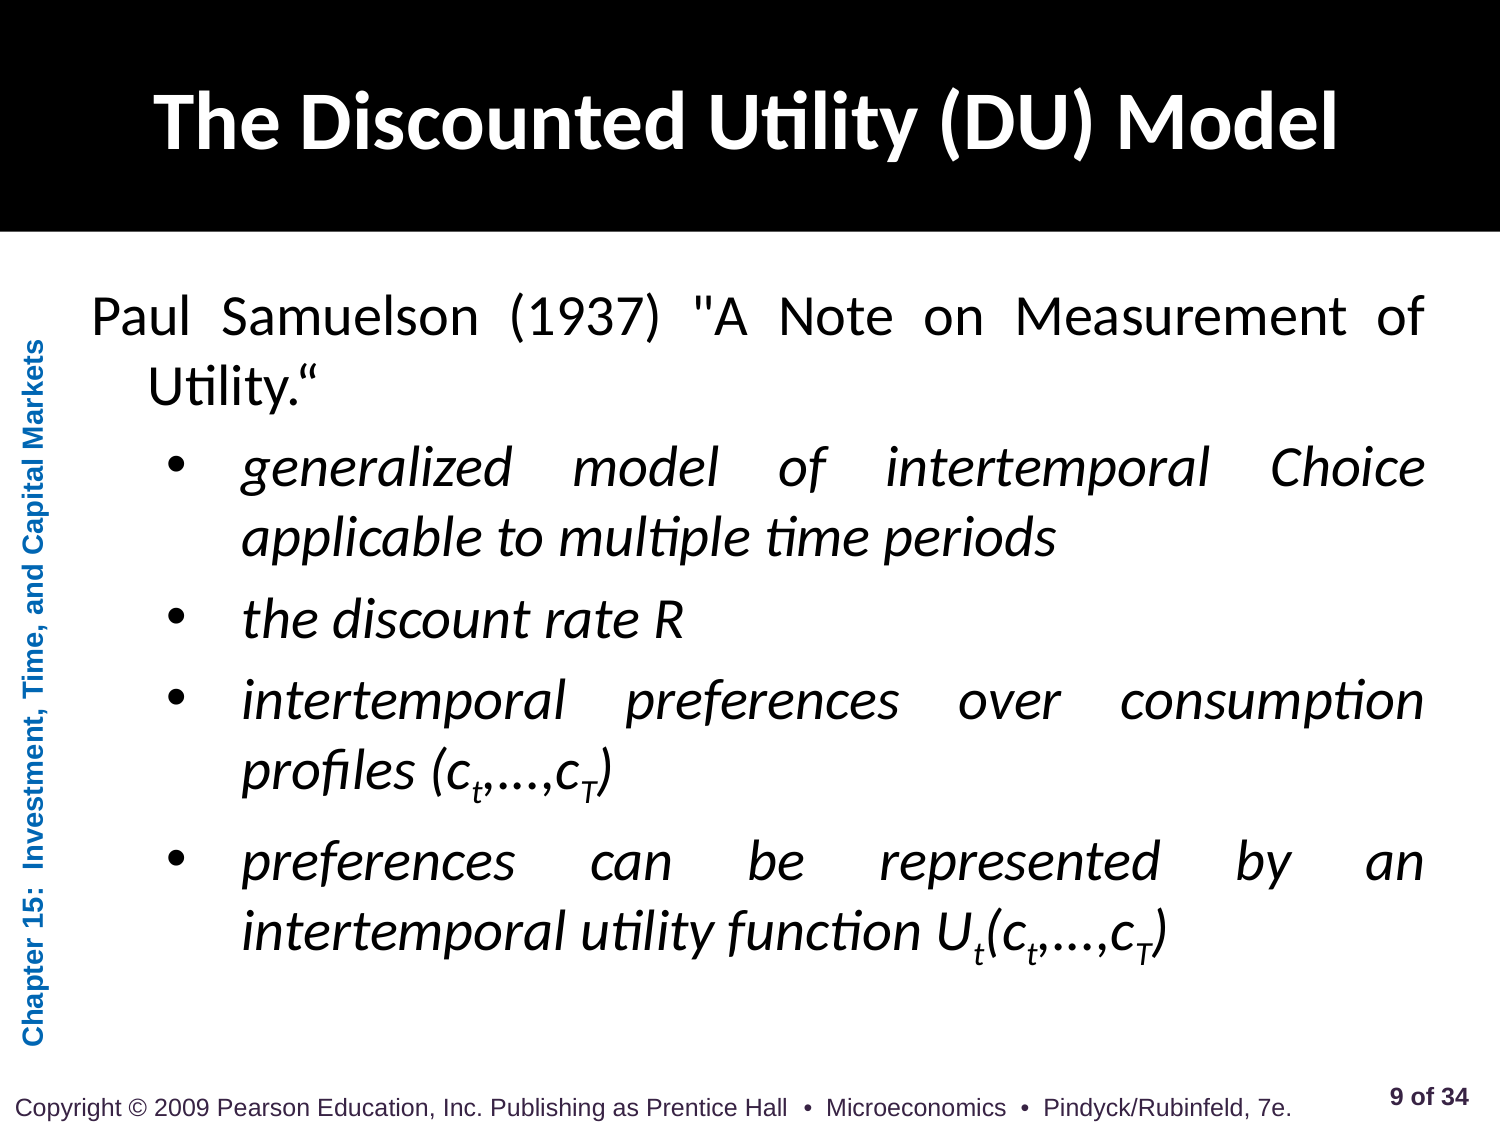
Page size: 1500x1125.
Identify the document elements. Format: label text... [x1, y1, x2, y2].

title The Discounted Utility (DU) Model [0, 0, 1500, 232]
list Paul Samuelson (1937) "A Note on Measurement of Utility.“ generalized model of intertemporal Choice applicable to multiple time periods the discount rate R intertemporal preferences over consumption profiles (ct,...,cT) preferences can be represented by an intertemporal utility function Ut(ct,...,cT) [76, 269, 1441, 1057]
